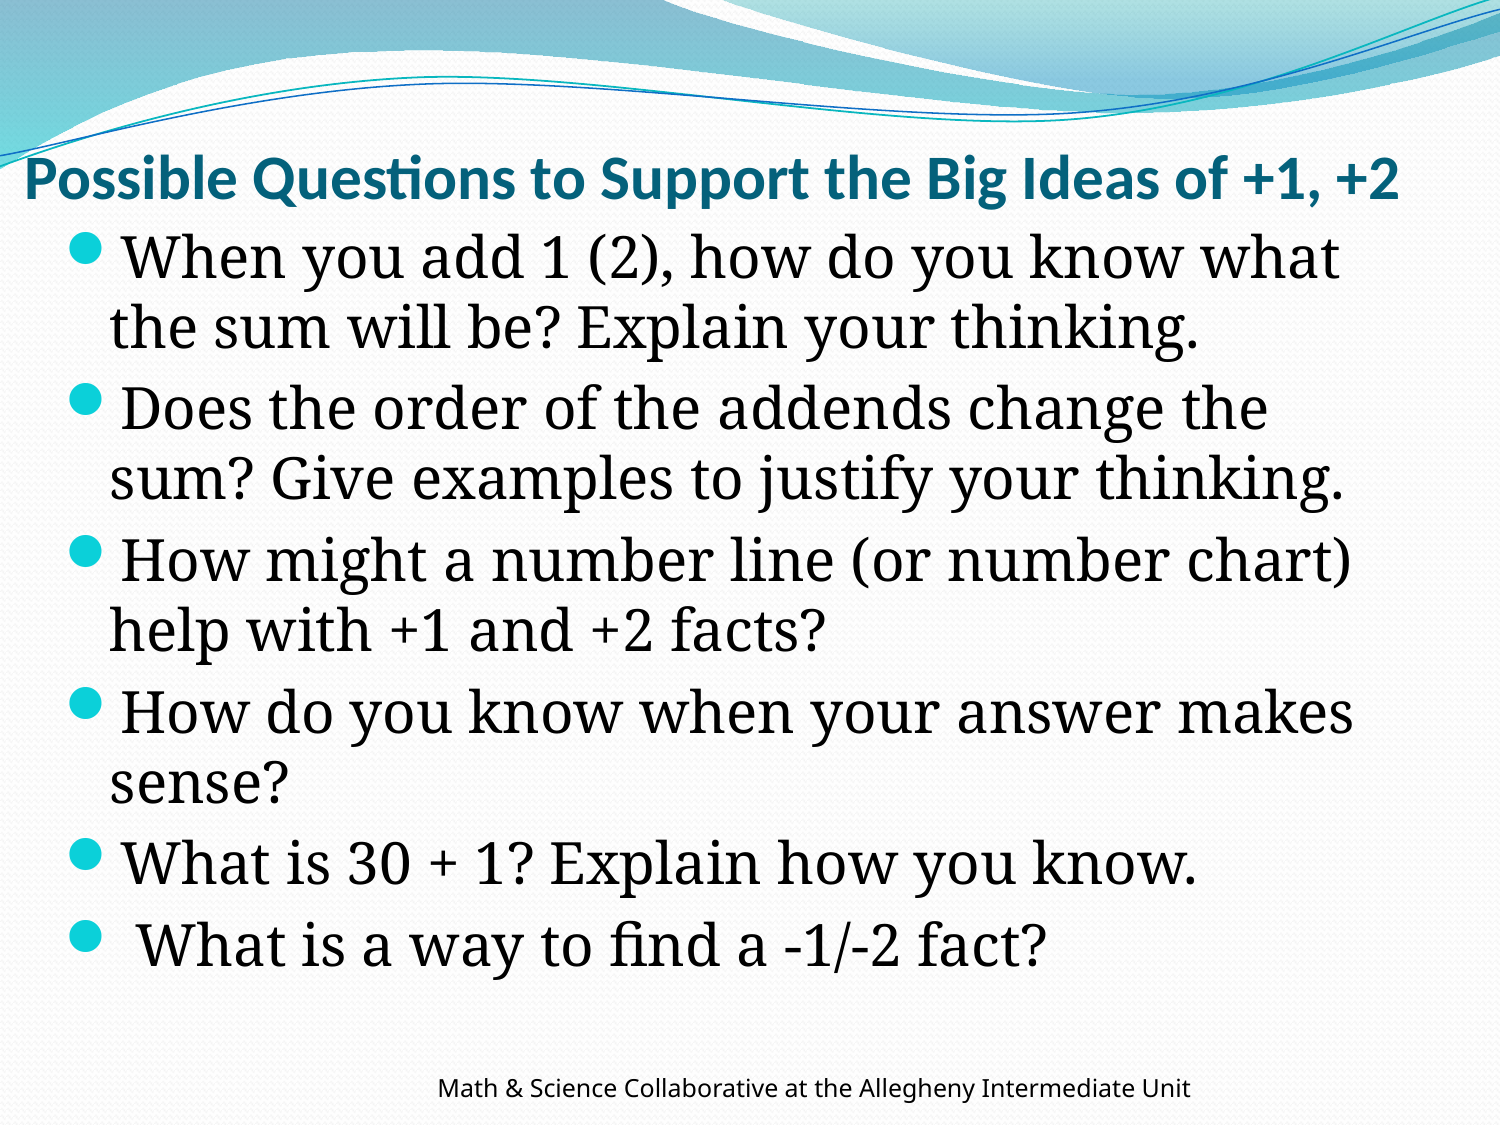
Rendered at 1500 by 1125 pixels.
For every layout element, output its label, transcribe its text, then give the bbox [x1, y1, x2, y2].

title Possible Questions to Support the Big Ideas of +1, +2 [24, 87, 1500, 213]
footer Math & Science Collaborative at the Allegheny Intermediate Unit [437, 1050, 1425, 1103]
list When you add 1 (2), how do you know what the sum will be? Explain your thinking. Does the order of the addends change the sum? Give examples to justify your thinking. How might a number line (or number chart) help with +1 and +2 facts? How do you know when your answer makes sense? What is 30 + 1? Explain how you know. What is a way to find a -1/-2 fact? [50, 212, 1413, 1000]
